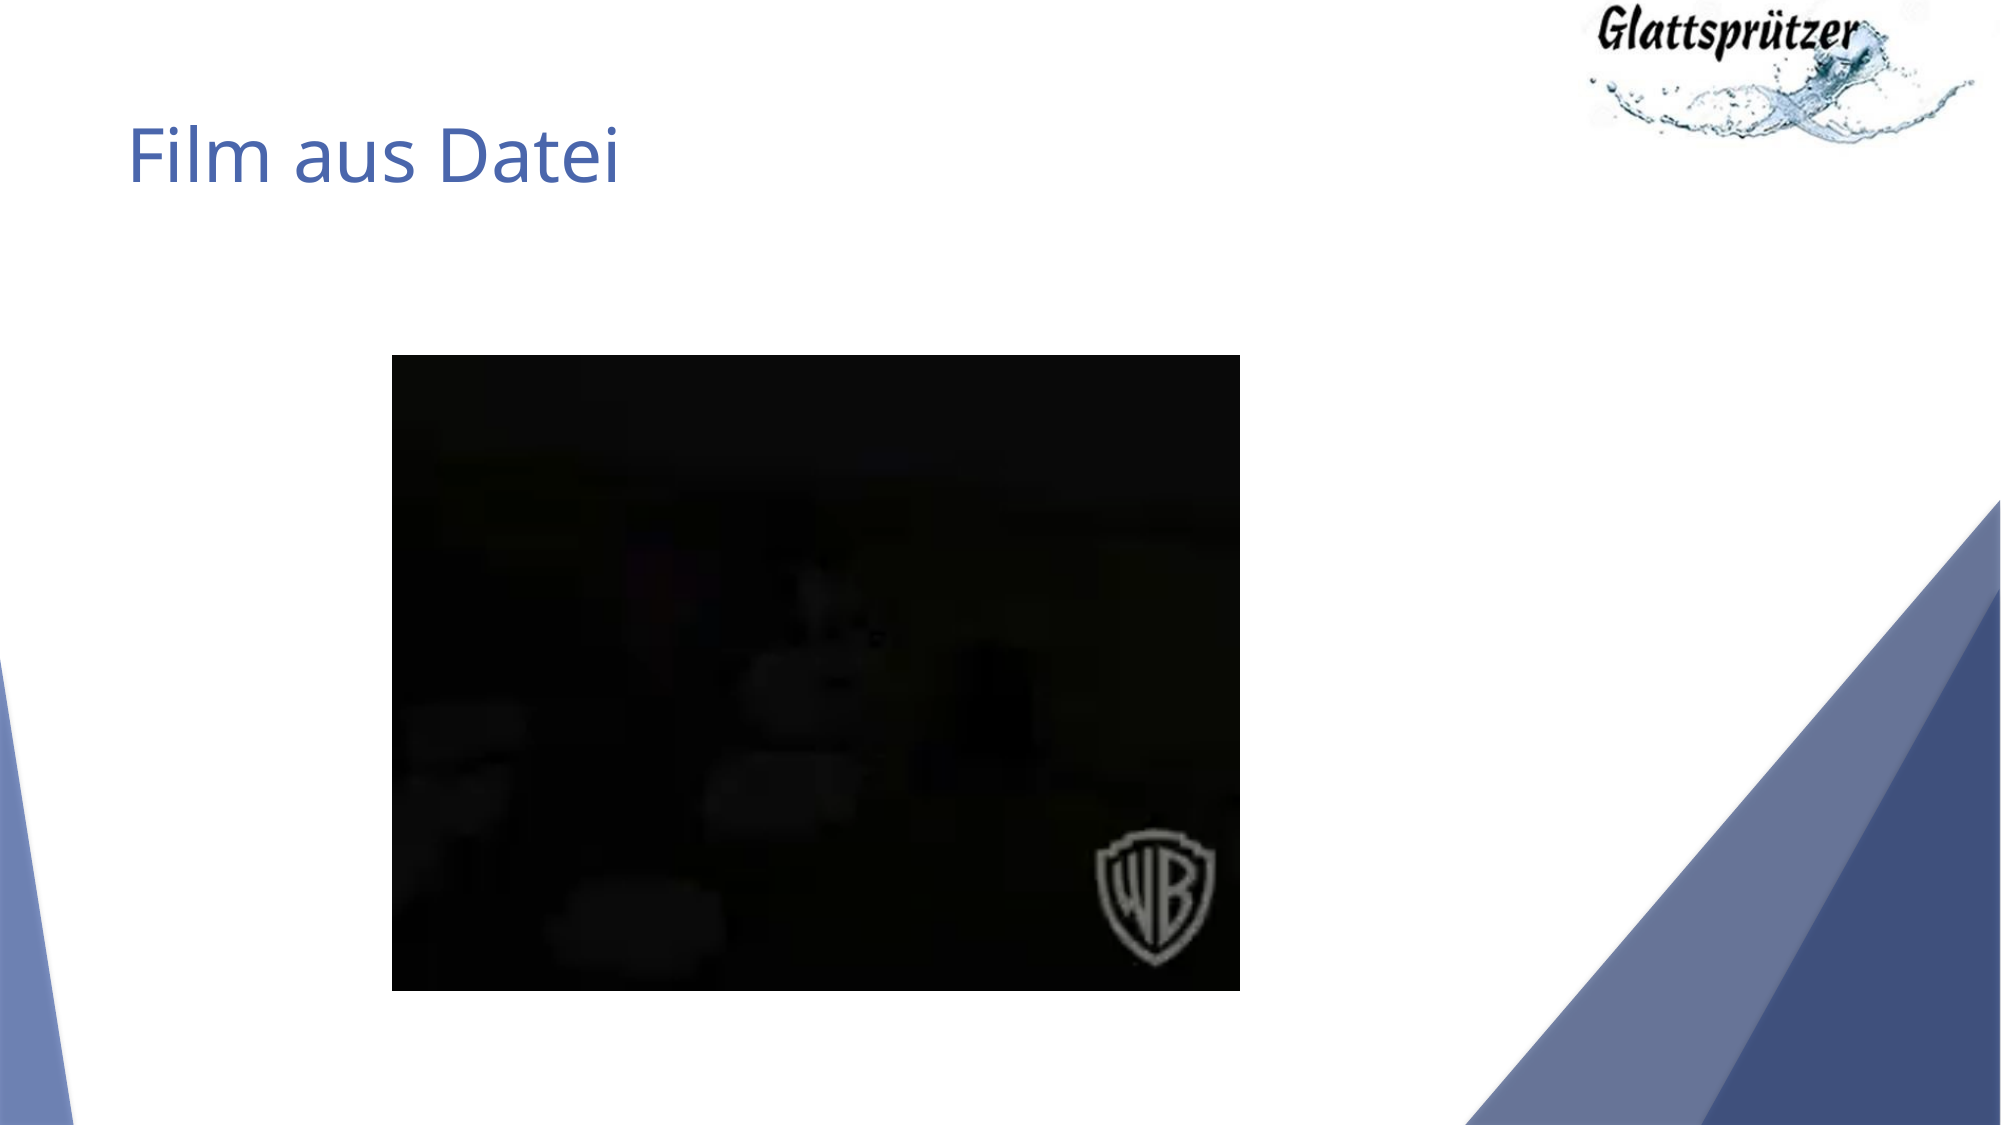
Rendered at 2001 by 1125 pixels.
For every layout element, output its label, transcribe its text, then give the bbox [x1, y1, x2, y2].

picture [1578, 0, 2000, 172]
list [391, 353, 1241, 992]
title Film aus Datei [111, 99, 1522, 317]
